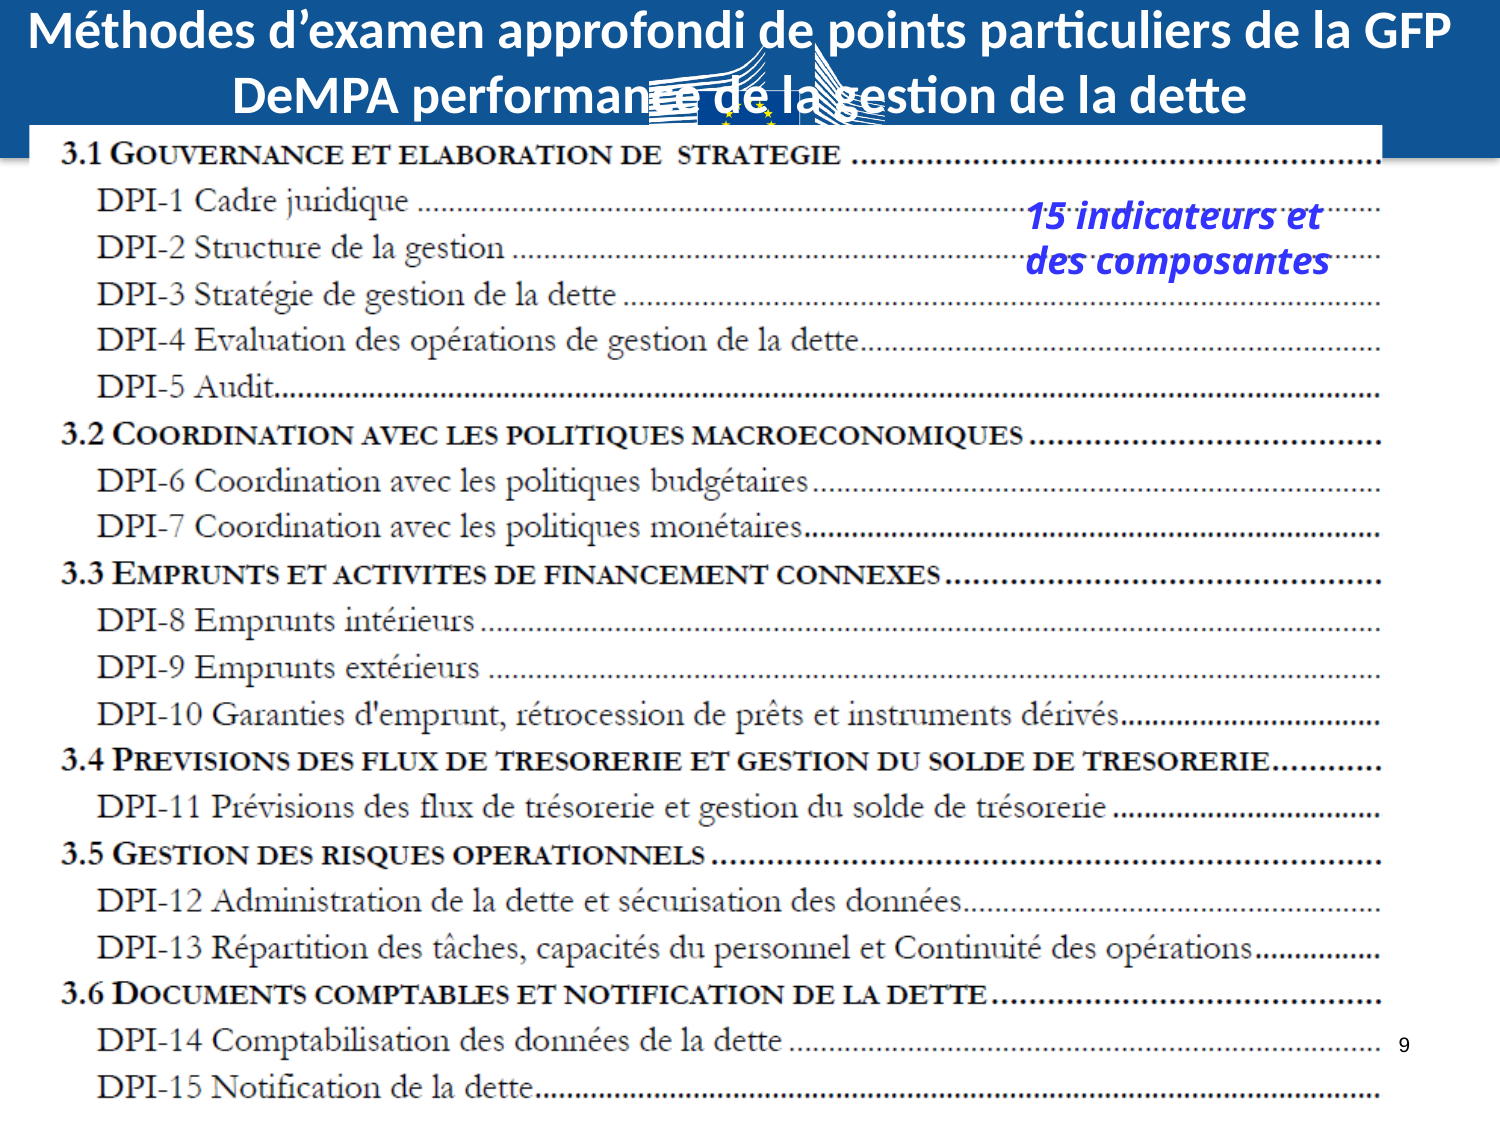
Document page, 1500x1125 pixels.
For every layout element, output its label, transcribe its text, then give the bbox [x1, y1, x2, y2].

text_box Méthodes d’examen approfondi de points particuliers de la GFP DeMPA performance de la gestion de la dette (15 indicateurs avec des composantes) [0, 30, 1483, 138]
picture [29, 125, 1383, 1125]
slide_number 9 [1387, 1024, 1426, 1103]
